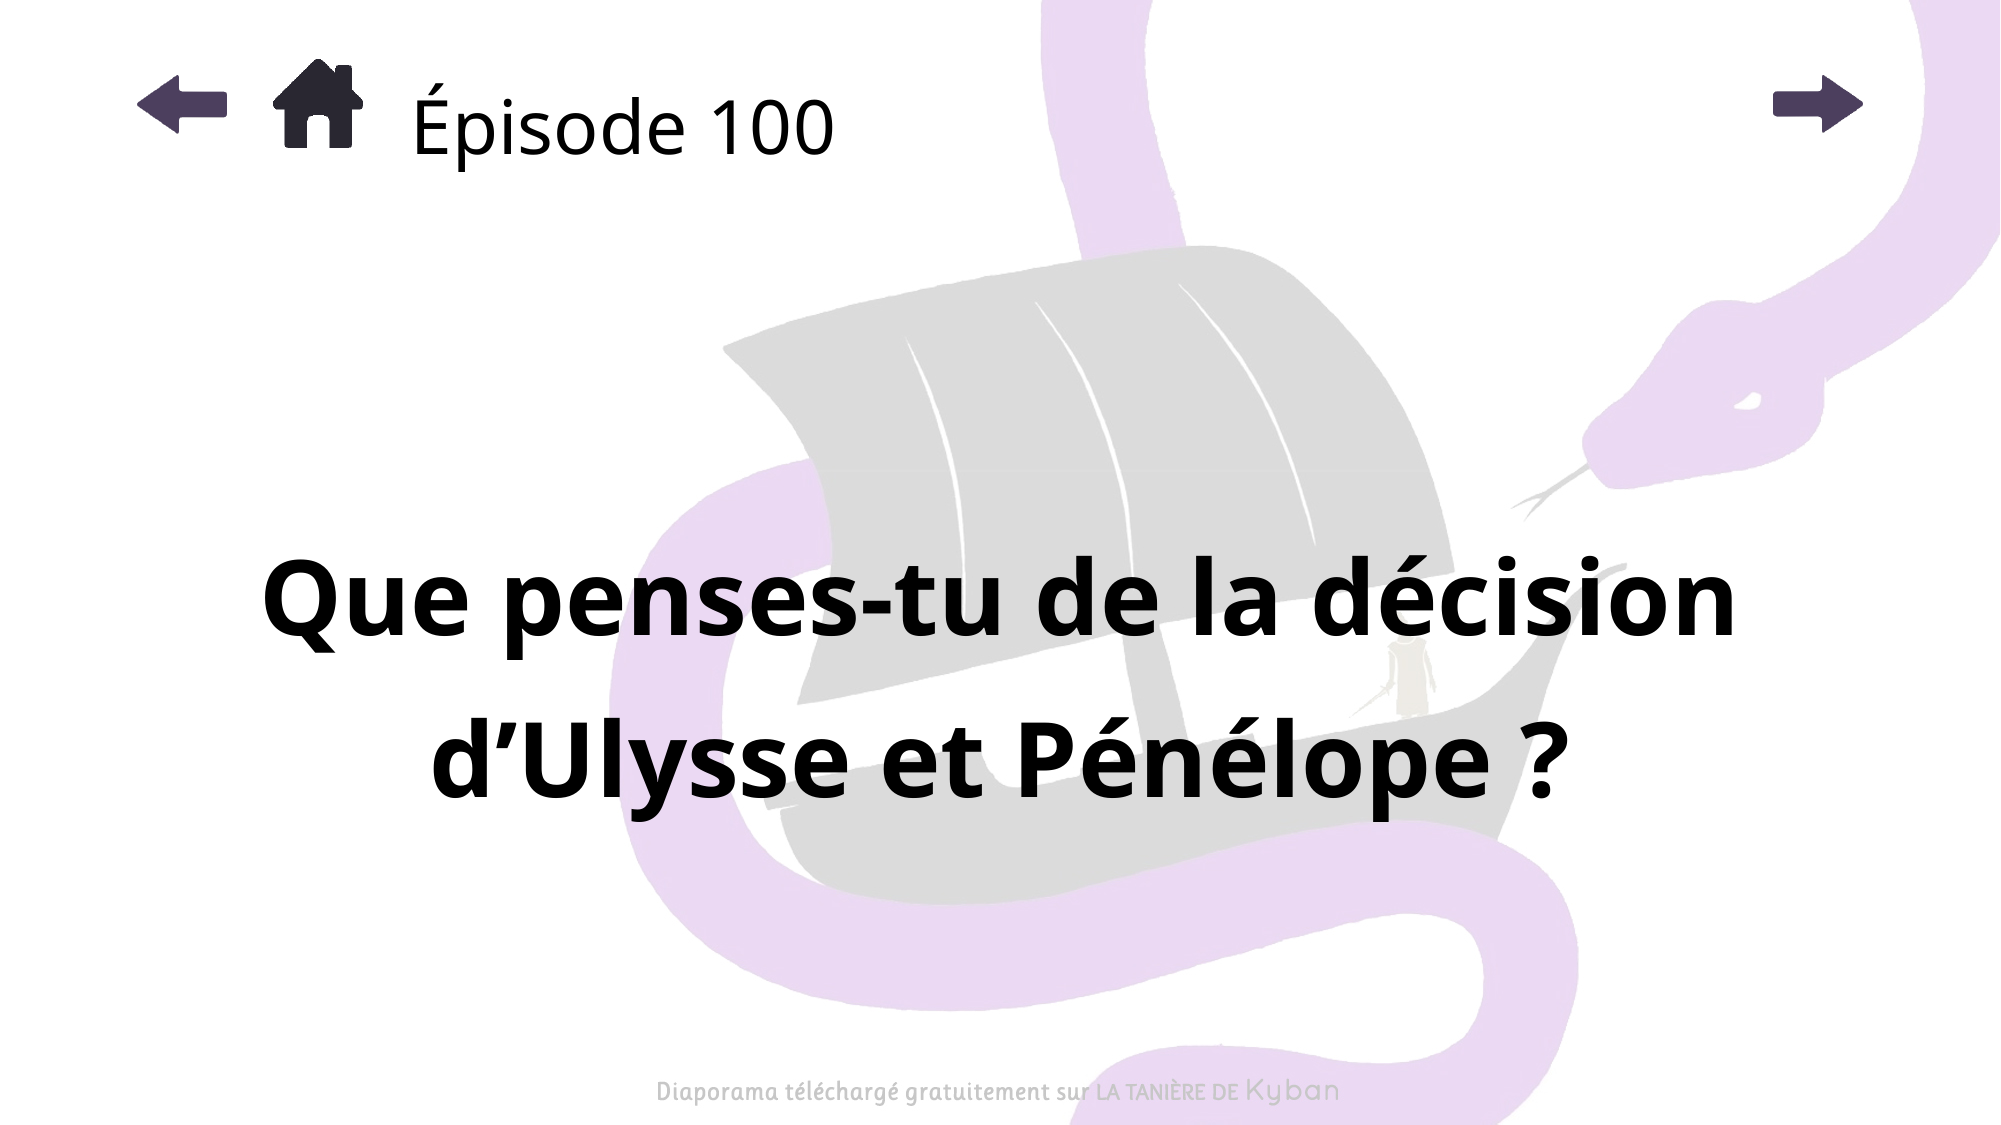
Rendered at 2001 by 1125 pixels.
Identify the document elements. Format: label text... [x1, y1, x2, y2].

list Que penses-tu de la décision d’Ulysse et Pénélope ? [137, 299, 1863, 1014]
picture [0, 0, 2001, 1125]
title Épisode 100 [395, 59, 1863, 202]
